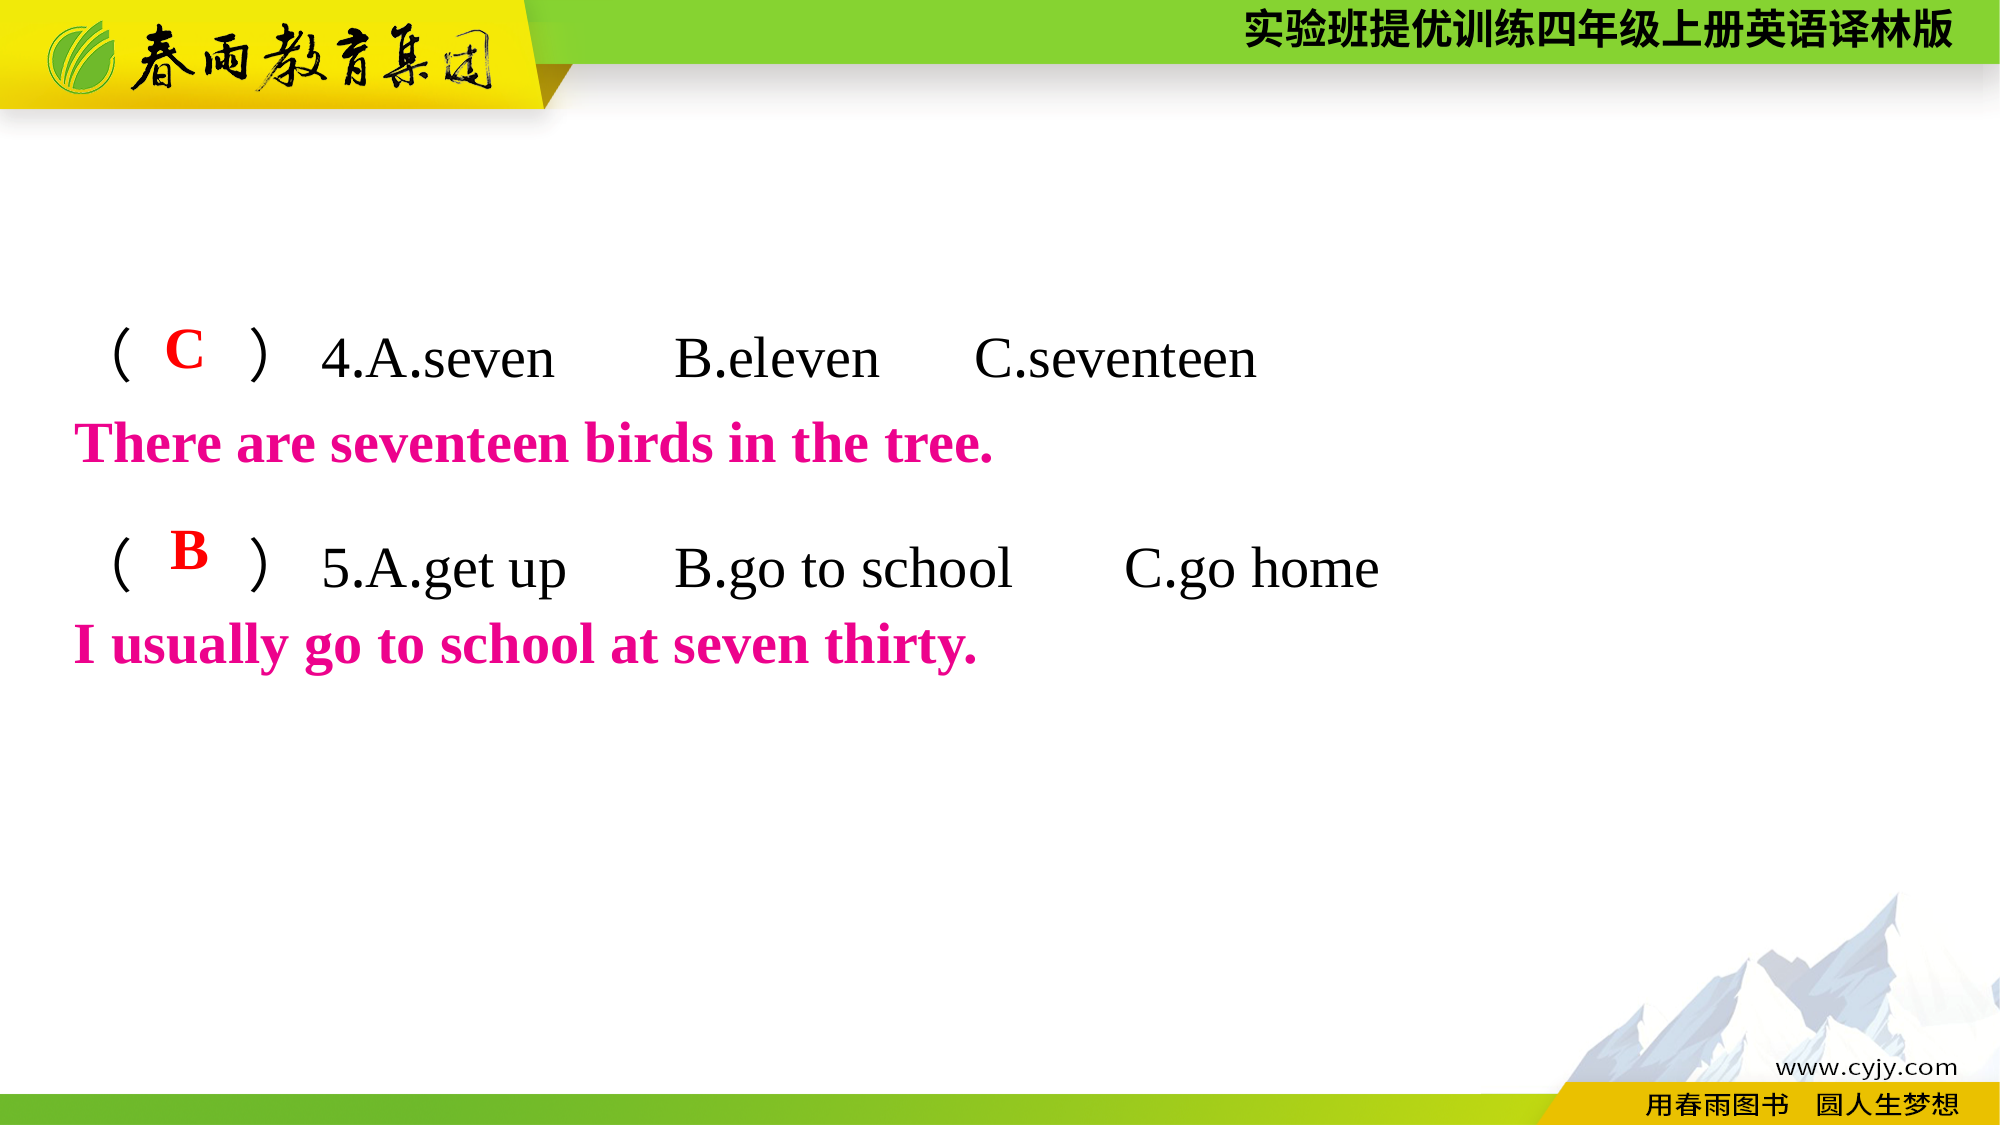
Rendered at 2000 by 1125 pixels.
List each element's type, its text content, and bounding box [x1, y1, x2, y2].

text_box B [155, 503, 225, 589]
list （ ）4.A.seven B.eleven C.seventeen （ ）5.A.get up B.go to school C.go home [59, 276, 1944, 610]
text_box C [149, 302, 222, 388]
picture [0, 0, 2000, 1125]
text_box There are seventeen birds in the tree. [60, 397, 1010, 482]
text_box I usually go to school at seven thirty. [59, 597, 994, 683]
